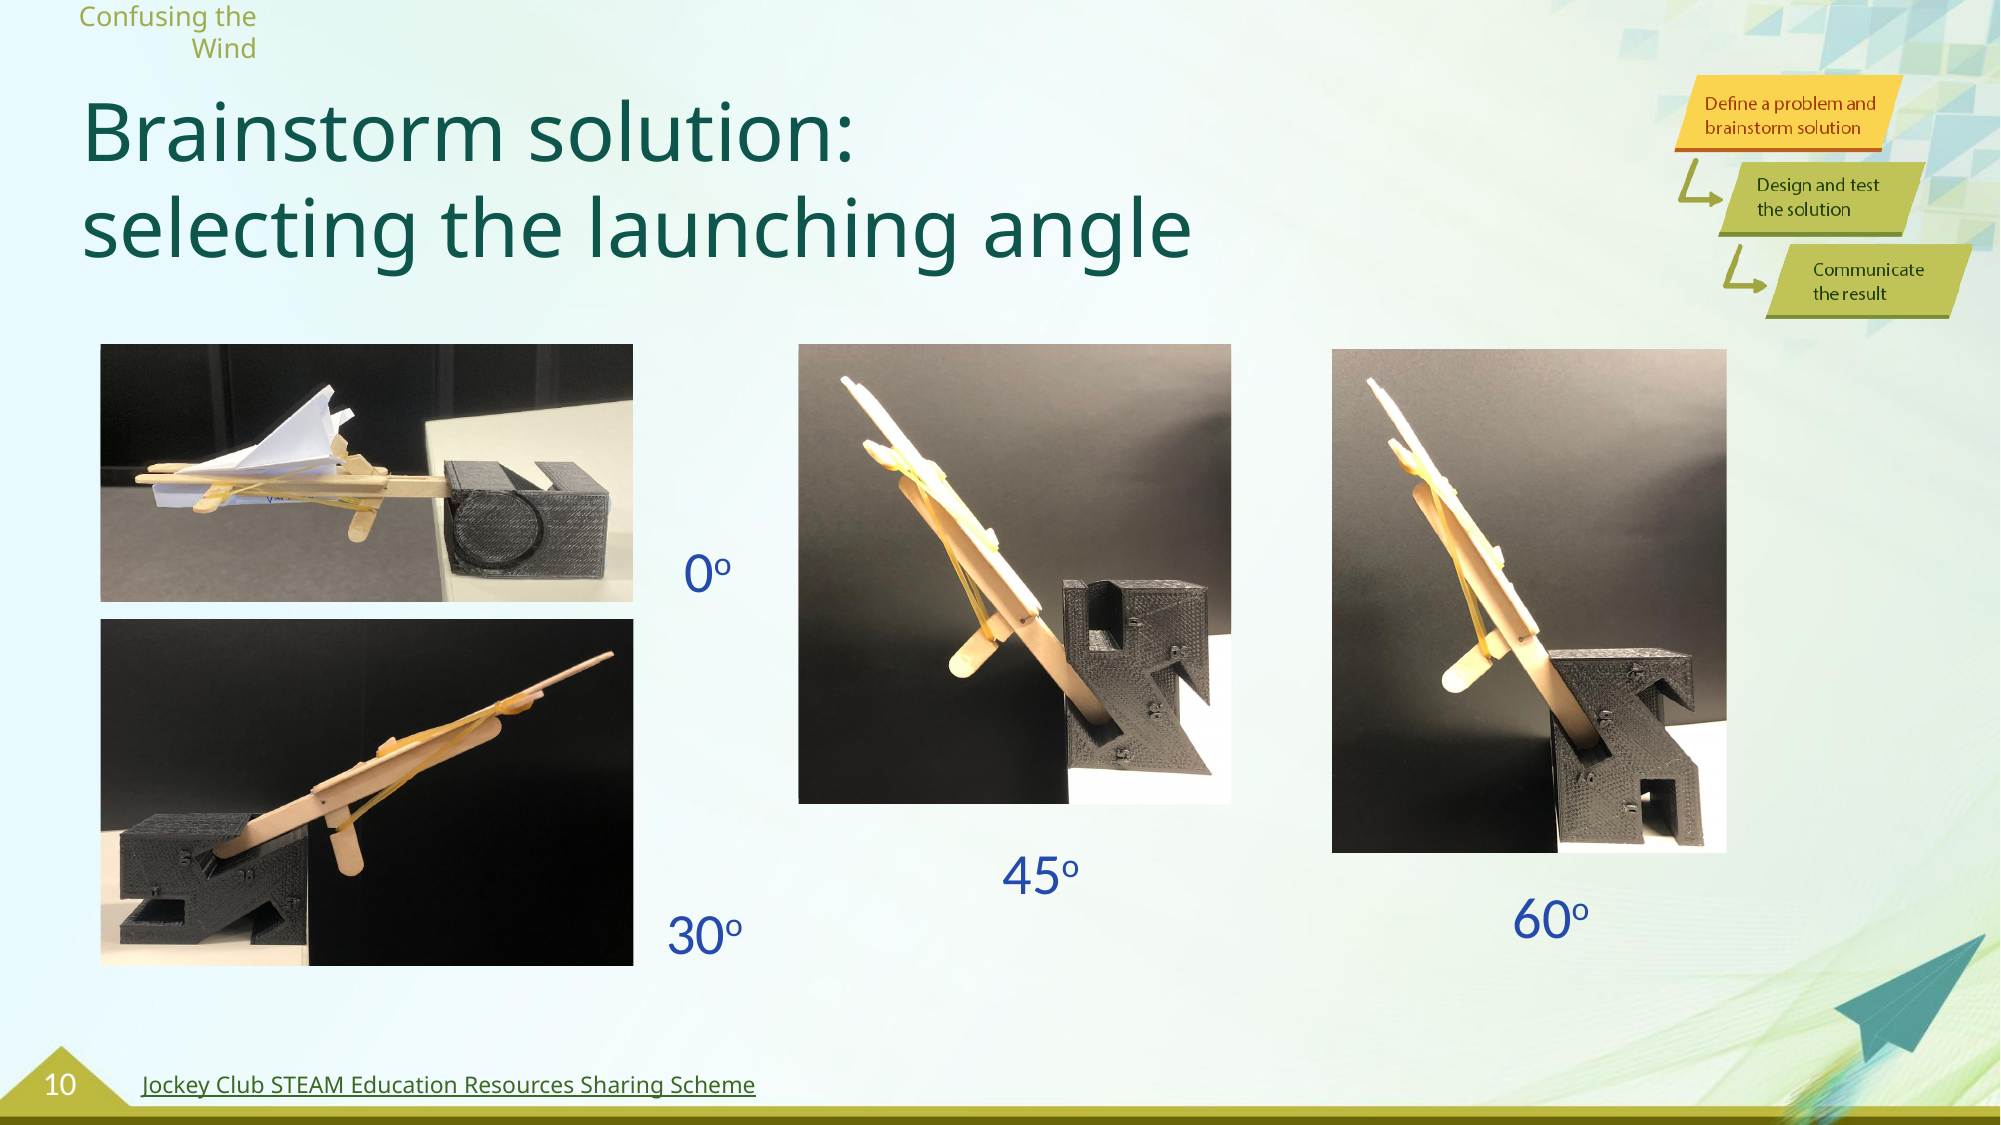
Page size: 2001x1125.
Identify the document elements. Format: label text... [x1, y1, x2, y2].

title Brainstorm solution: selecting the launching angle [61, 69, 1571, 285]
picture [0, 0, 2001, 1125]
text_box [100, 344, 1727, 966]
slide_number 10 [18, 1052, 101, 1113]
